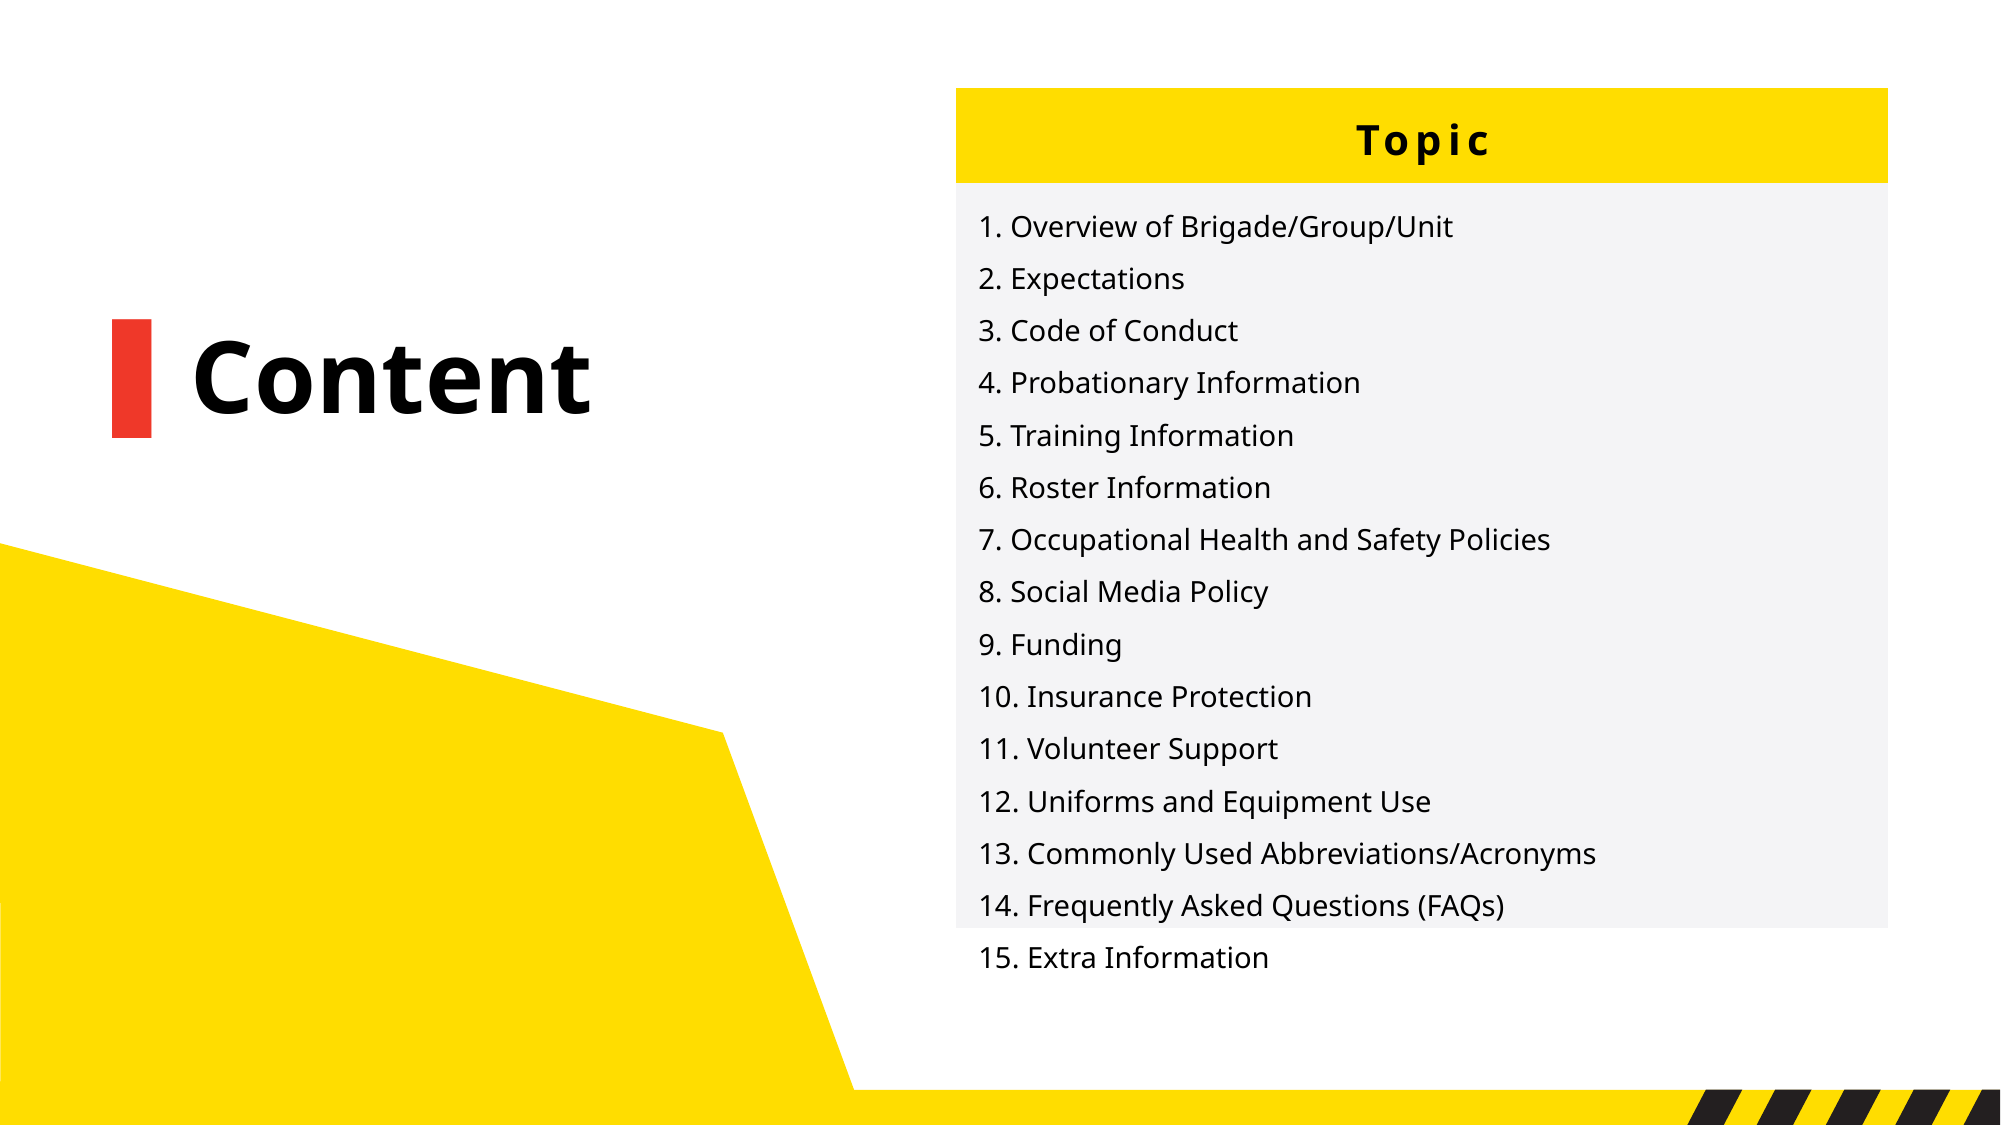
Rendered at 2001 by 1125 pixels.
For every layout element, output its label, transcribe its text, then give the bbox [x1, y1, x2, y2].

text_box ▌Content [98, 305, 899, 491]
table_cell 1. Overview of Brigade/Group/Unit 2. Expectations 3. Code of Conduct 4. Probationary Information 5. Training Information 6. Roster Information 7. Occupational Health and Safety Policies 8. Social Media Policy 9. Funding 10. Insurance Protection 11. Volunteer Support 12. Uniforms and Equipment Use 13. Commonly Used Abbreviations/Acronyms 14. Frequently Asked Questions (FAQs) 15. Extra Information [956, 183, 1888, 928]
table_header Topic [956, 88, 1888, 183]
